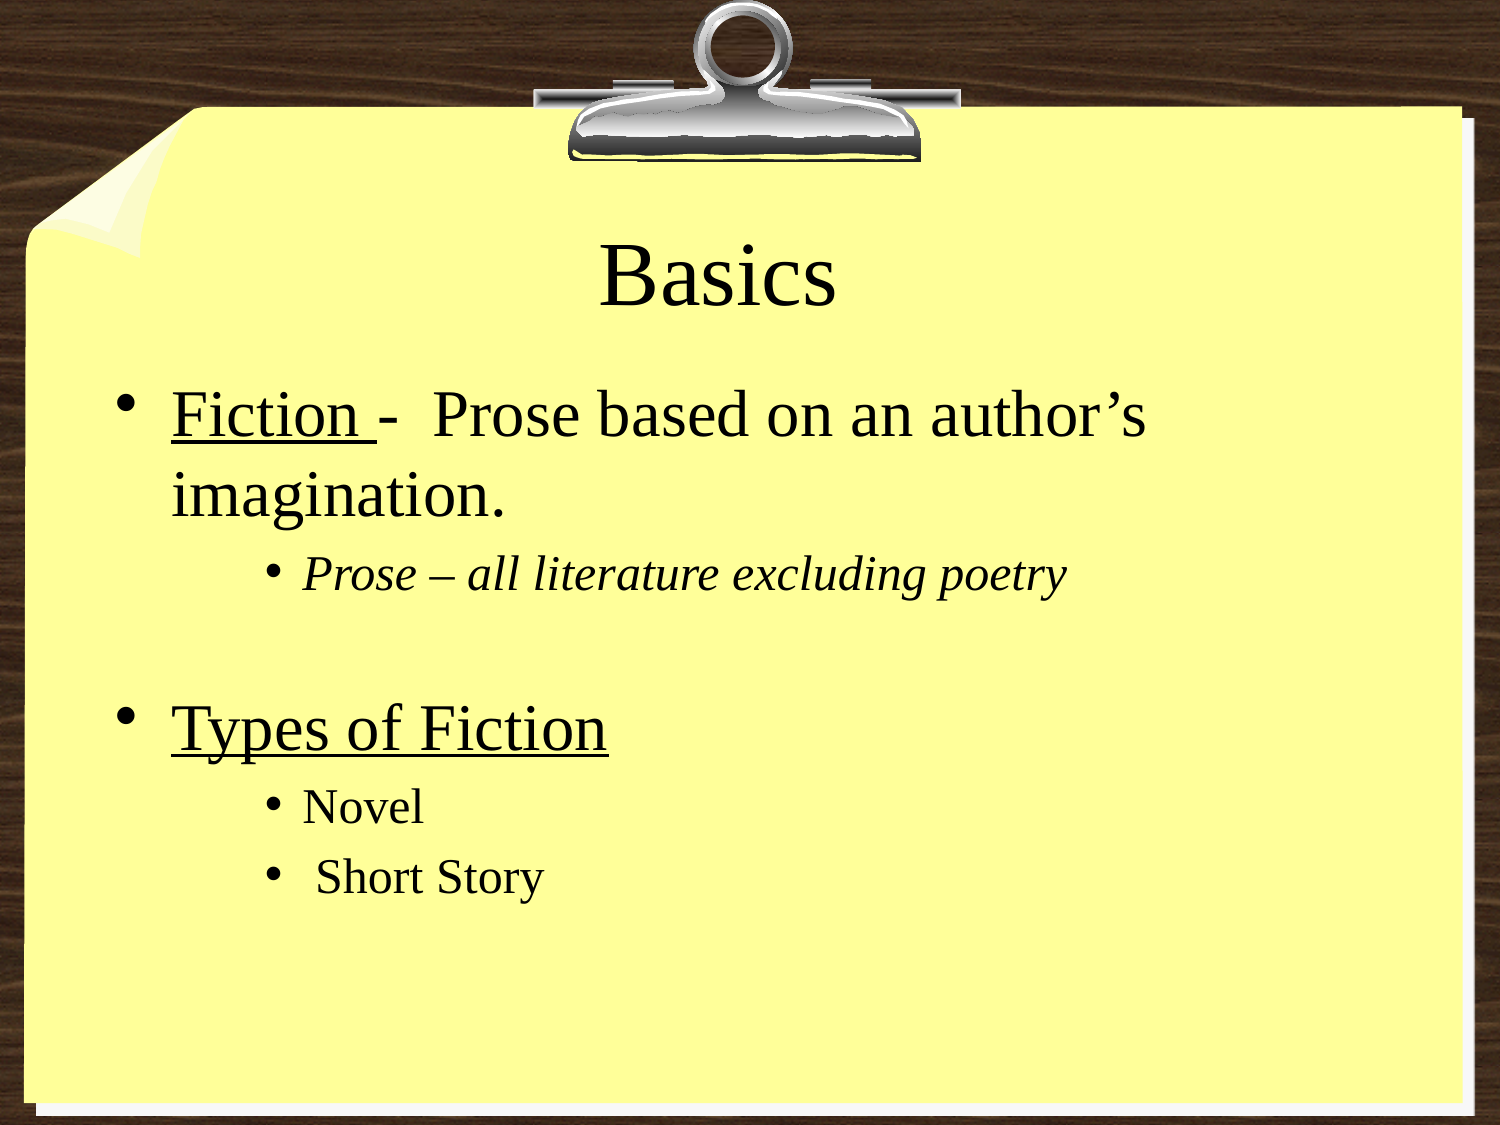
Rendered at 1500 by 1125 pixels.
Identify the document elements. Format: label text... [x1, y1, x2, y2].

list Fiction - Prose based on an author’s imagination. Prose – all literature excluding poetry Types of Fiction Novel Short Story [99, 362, 1426, 1051]
title Basics [112, 199, 1326, 338]
picture [710, 15, 775, 78]
picture [0, 0, 1500, 1125]
